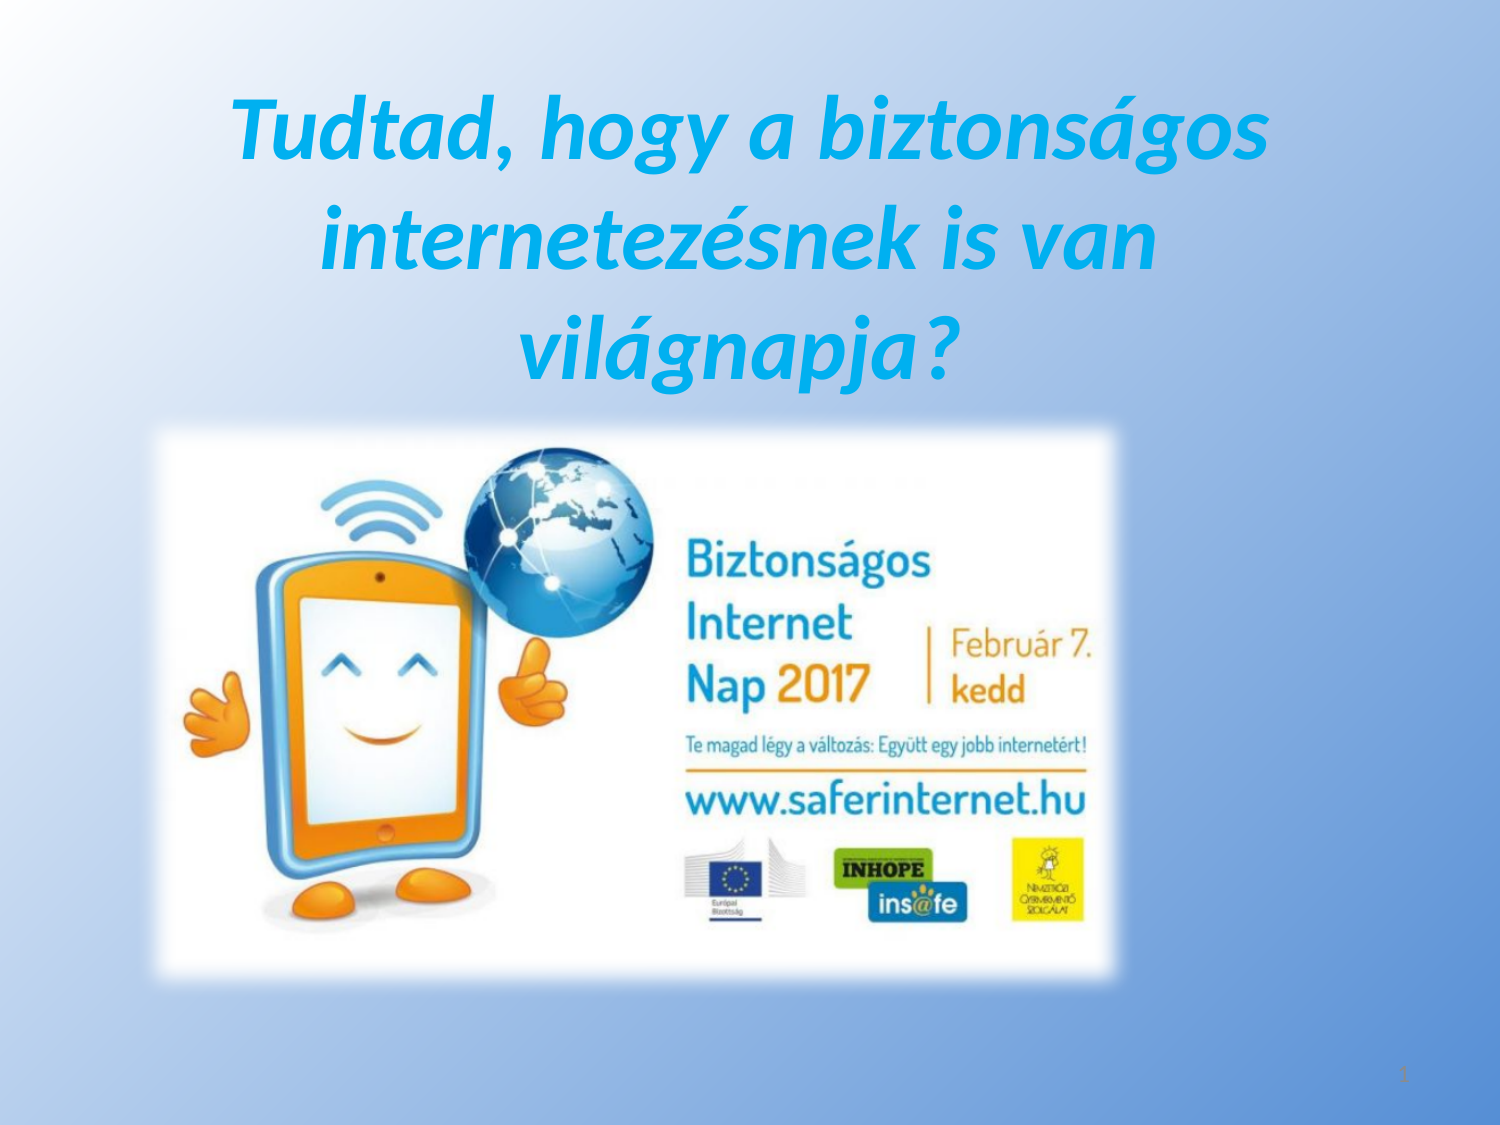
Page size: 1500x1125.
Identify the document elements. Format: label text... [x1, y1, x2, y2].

text_box Tudtad, hogy a biztonságos internetezésnek is van világnapja? [49, 60, 1451, 406]
slide_number 1 [1074, 1042, 1425, 1103]
picture [135, 408, 1137, 1000]
